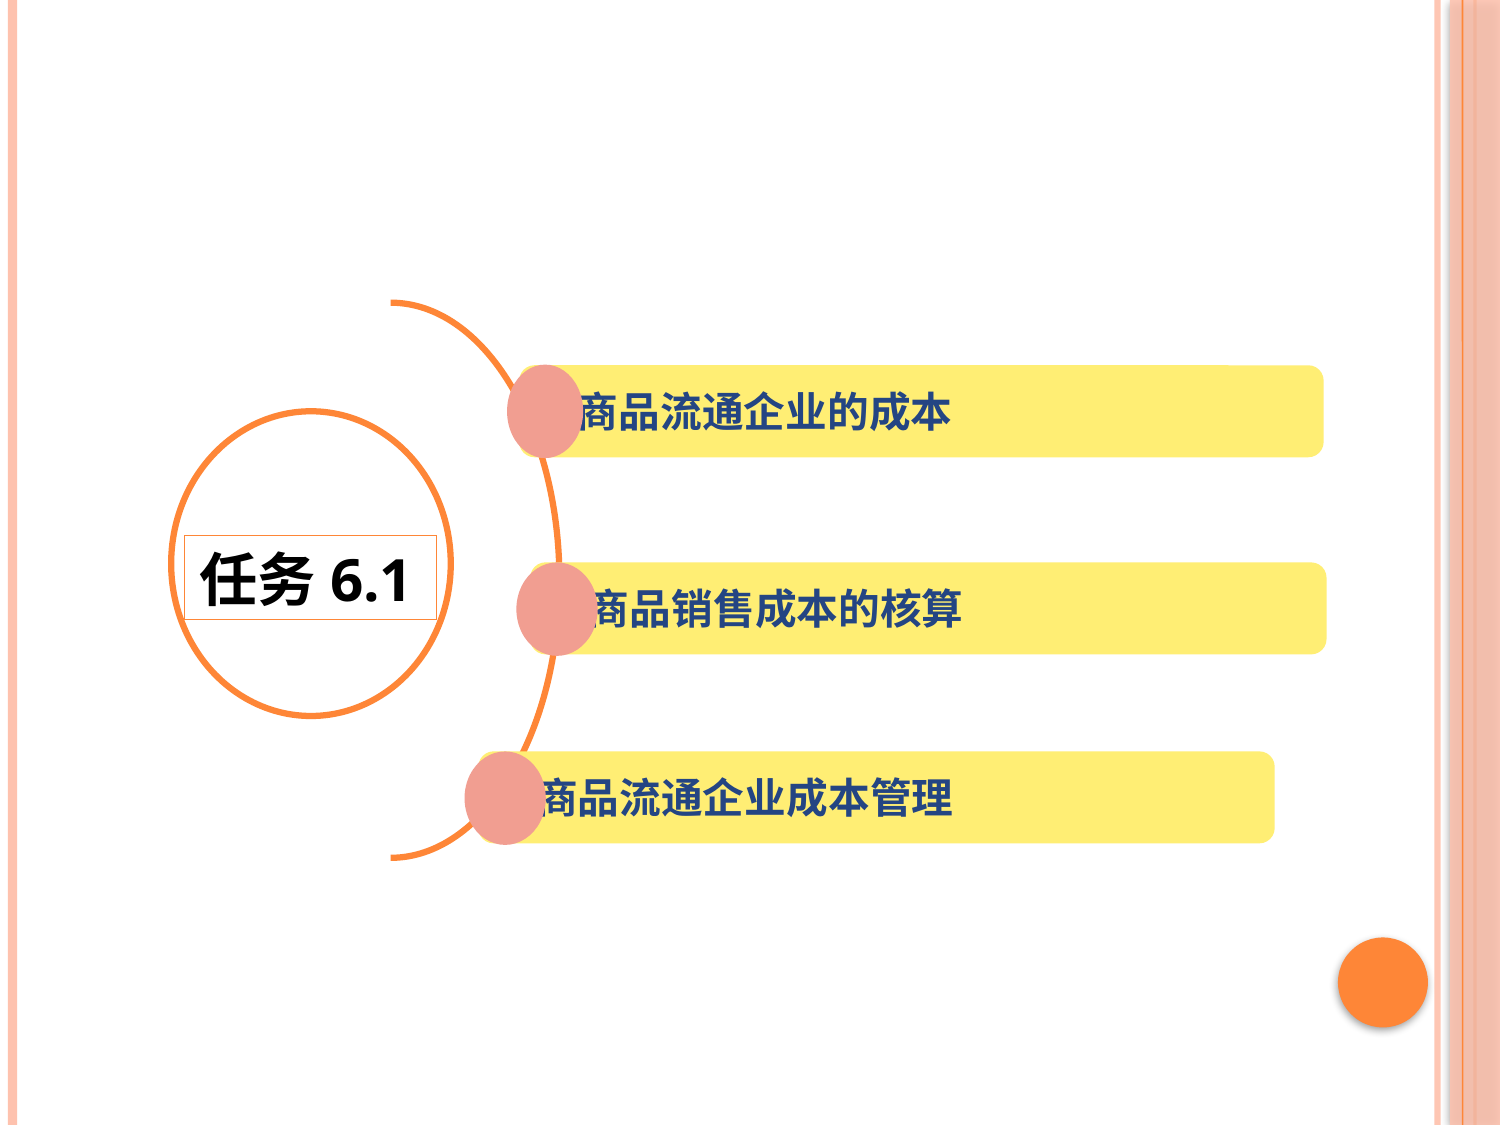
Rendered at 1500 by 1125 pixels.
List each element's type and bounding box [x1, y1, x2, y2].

text_box [170, 410, 452, 717]
text_box [390, 300, 562, 860]
text_box [506, 364, 1325, 459]
text_box [464, 750, 1276, 846]
text_box [515, 561, 1327, 657]
